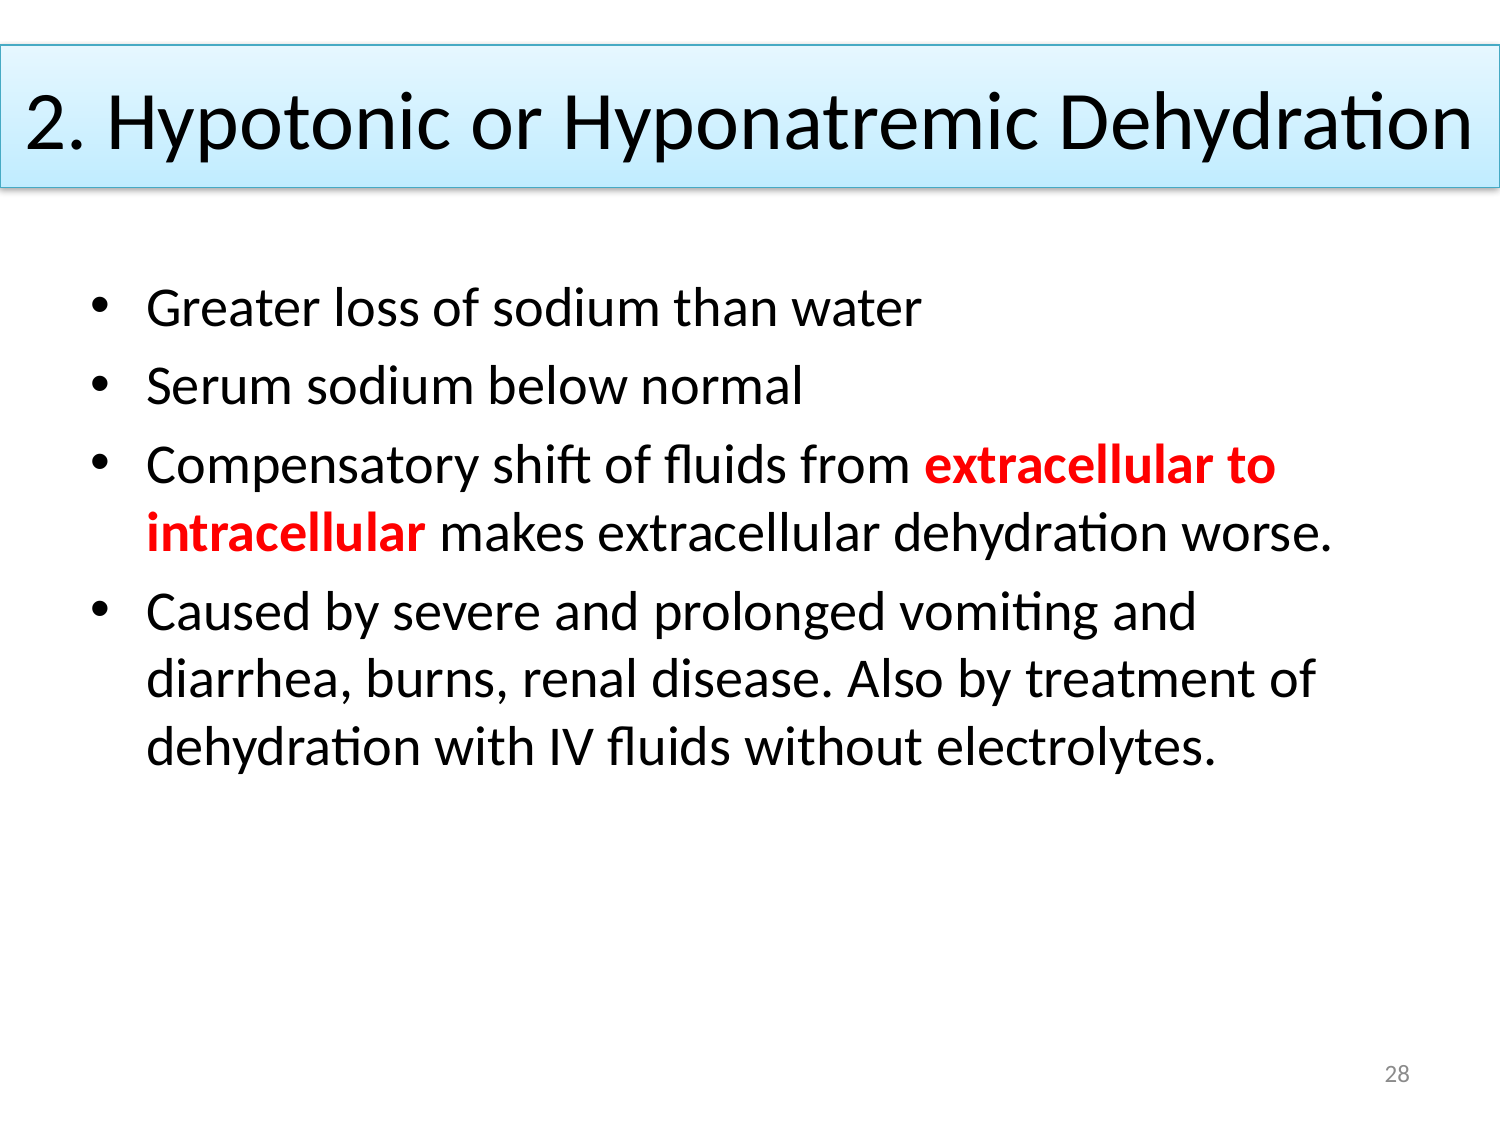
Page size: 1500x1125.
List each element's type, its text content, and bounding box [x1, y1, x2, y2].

title 2. Hypotonic or Hyponatremic Dehydration [0, 44, 1500, 188]
slide_number 28 [1074, 1042, 1425, 1103]
list Greater loss of sodium than water Serum sodium below normal Compensatory shift of fluids from extracellular to intracellular makes extracellular dehydration worse. Caused by severe and prolonged vomiting and diarrhea, burns, renal disease. Also by treatment of dehydration with IV fluids without electrolytes. [75, 262, 1425, 1005]
